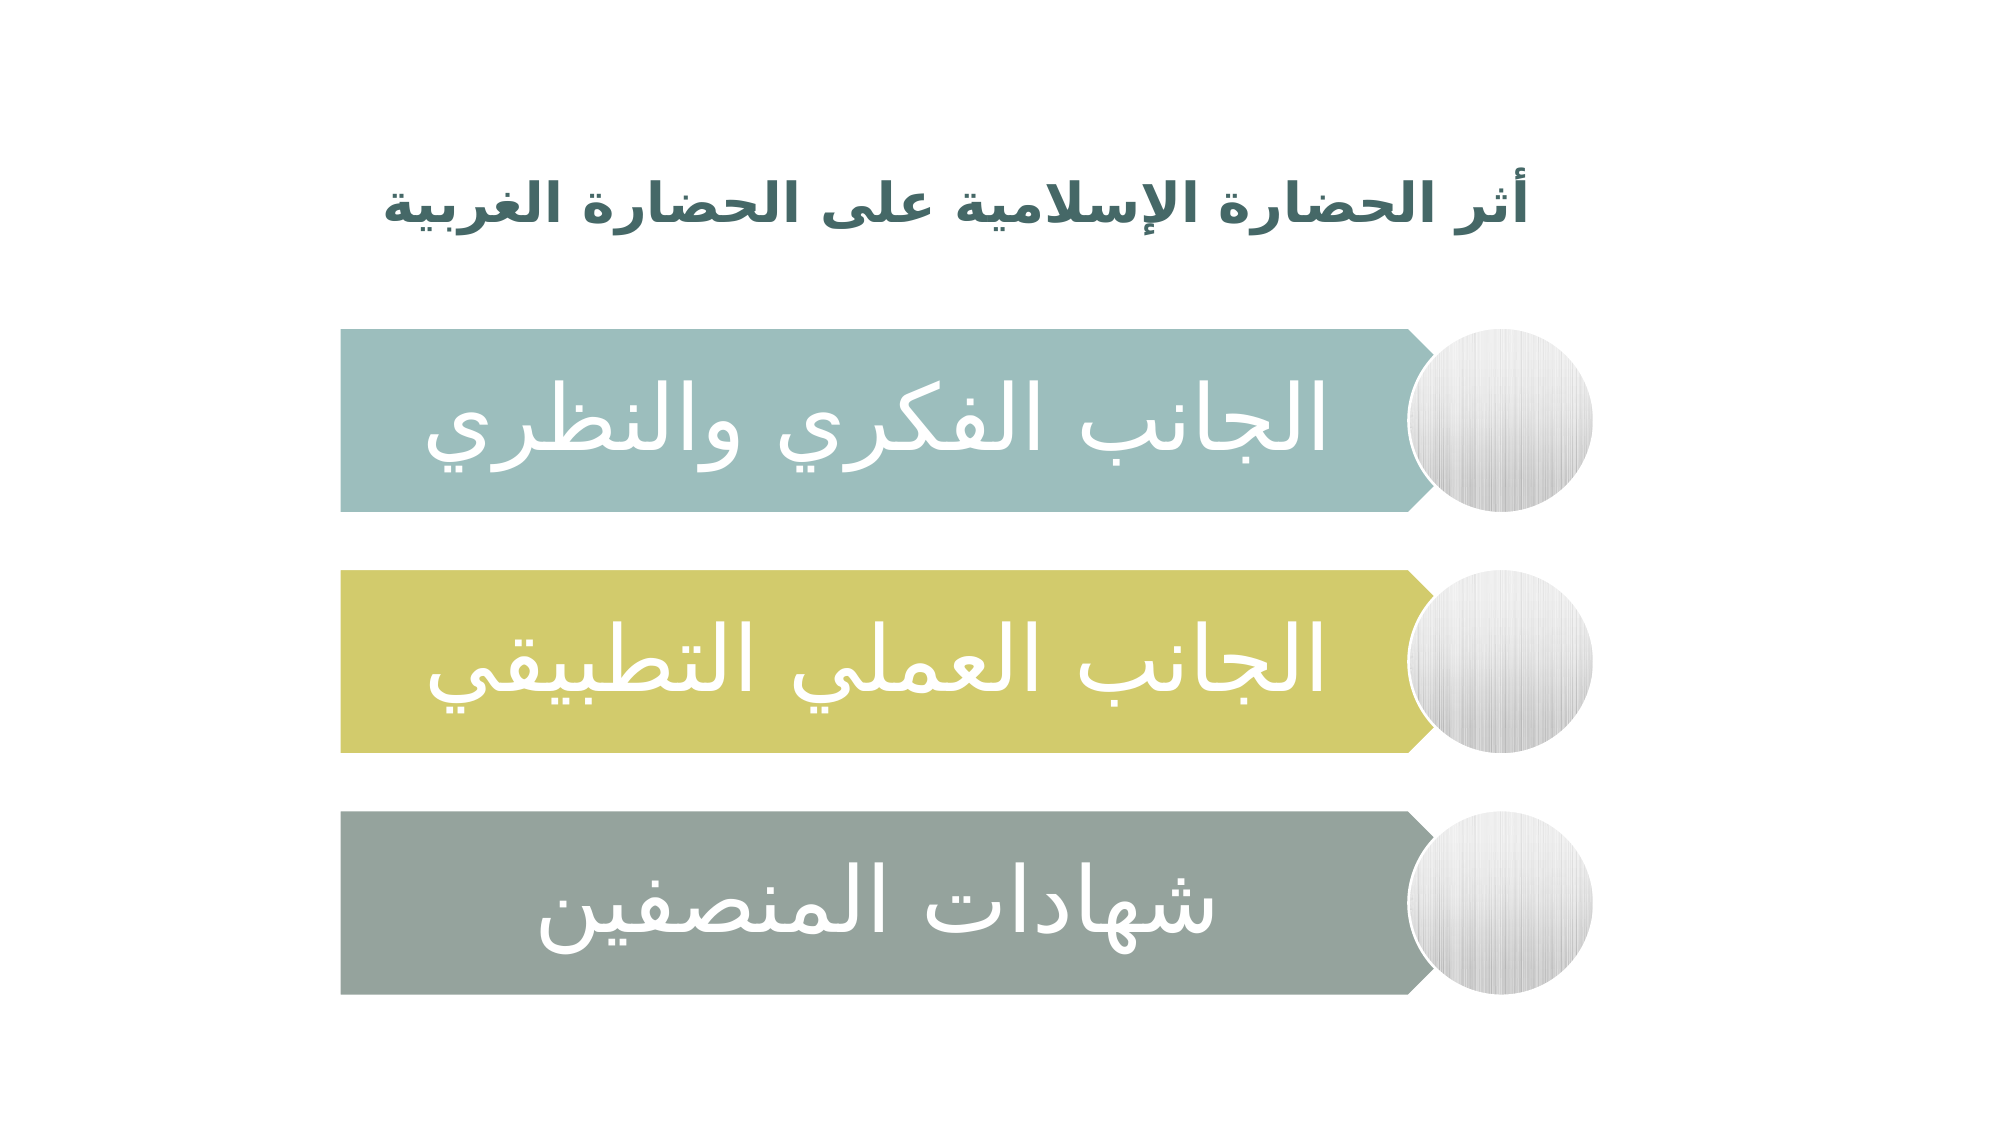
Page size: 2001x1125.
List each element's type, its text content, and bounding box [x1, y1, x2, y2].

text_box [1504, 808, 1596, 998]
text_box [1504, 326, 1596, 515]
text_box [338, 568, 1502, 755]
text_box [1504, 567, 1596, 756]
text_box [338, 327, 1502, 514]
text_box أثر الحضارة الإسلامية على الحضارة الغربية [363, 130, 1551, 271]
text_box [338, 809, 1502, 997]
